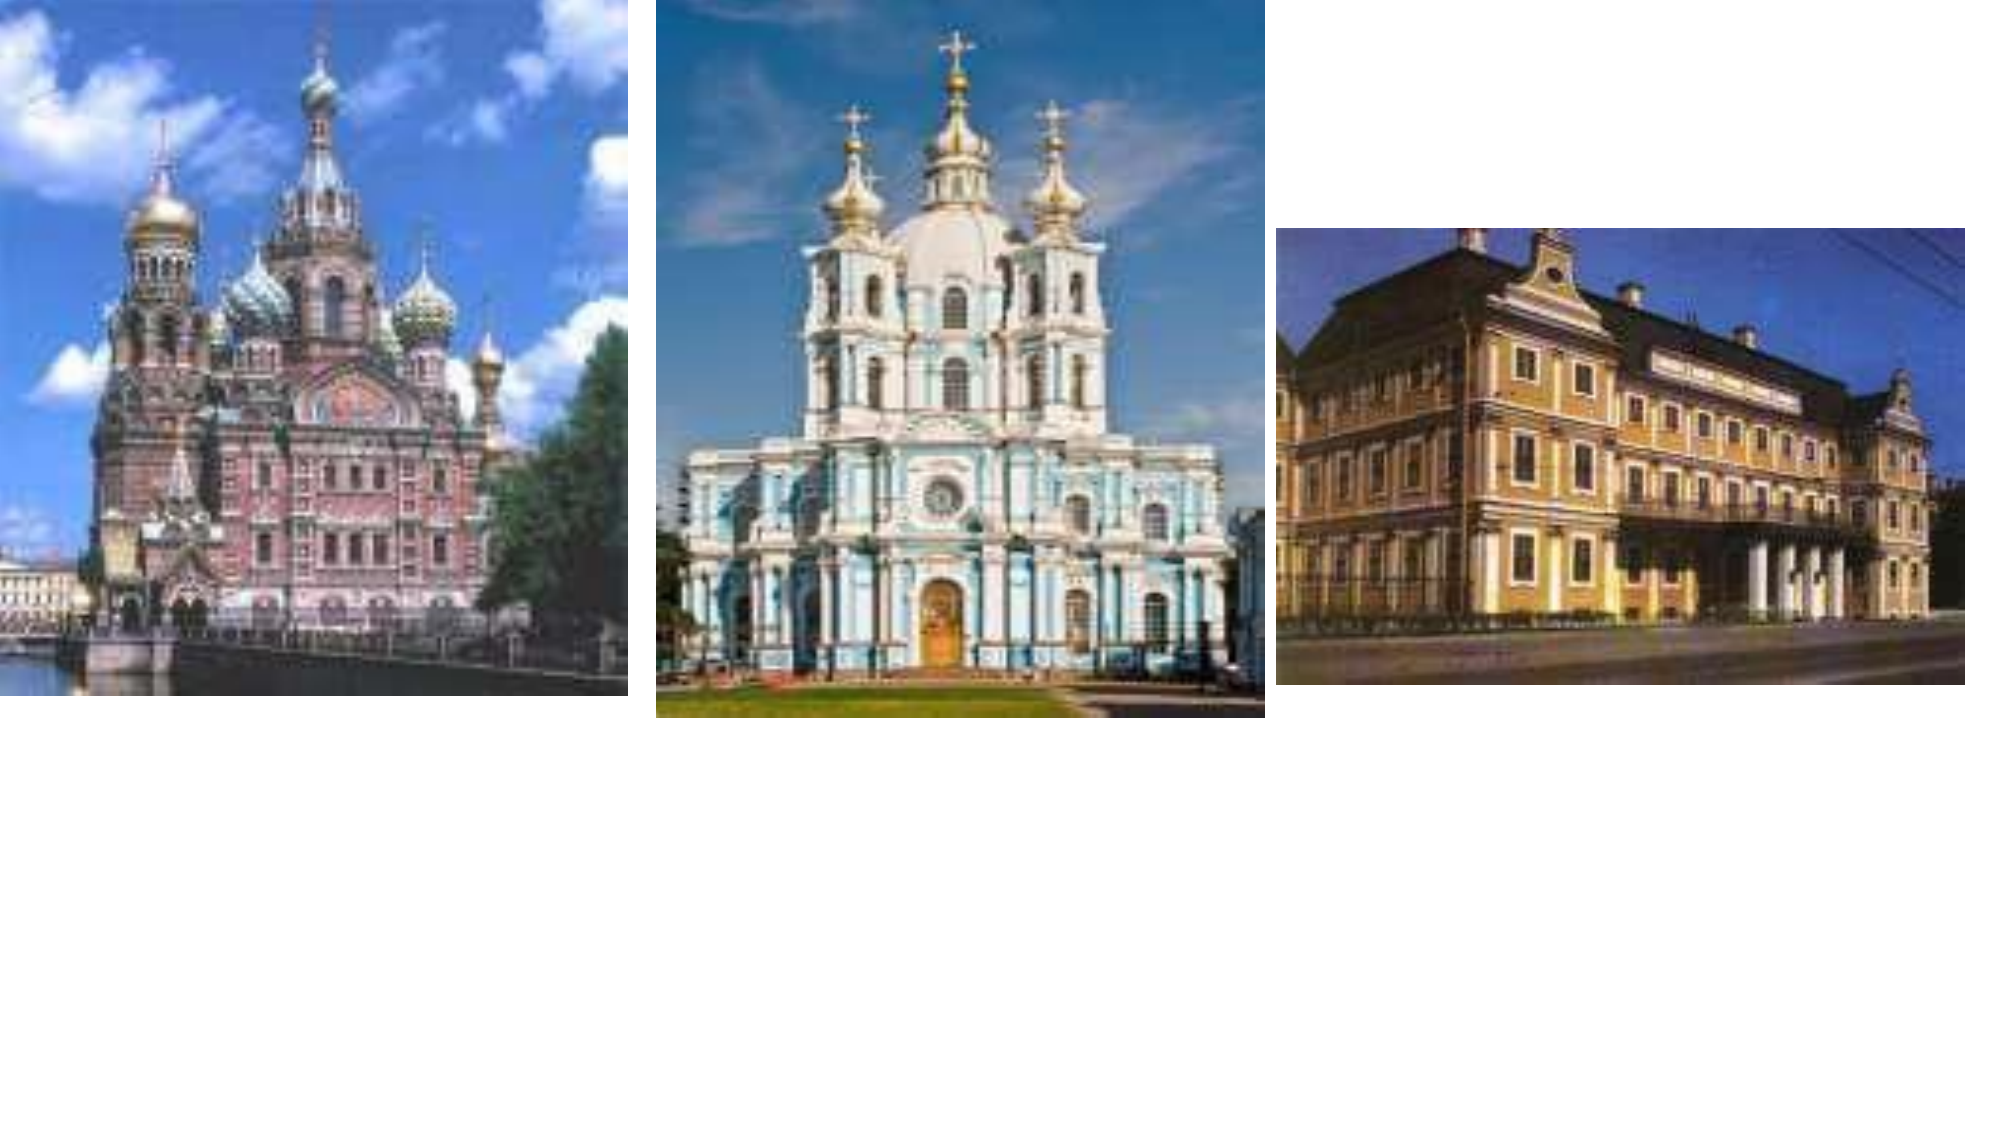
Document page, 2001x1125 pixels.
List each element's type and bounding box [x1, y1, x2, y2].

picture [1276, 228, 1965, 685]
picture [0, 0, 628, 697]
picture [656, 0, 1265, 718]
